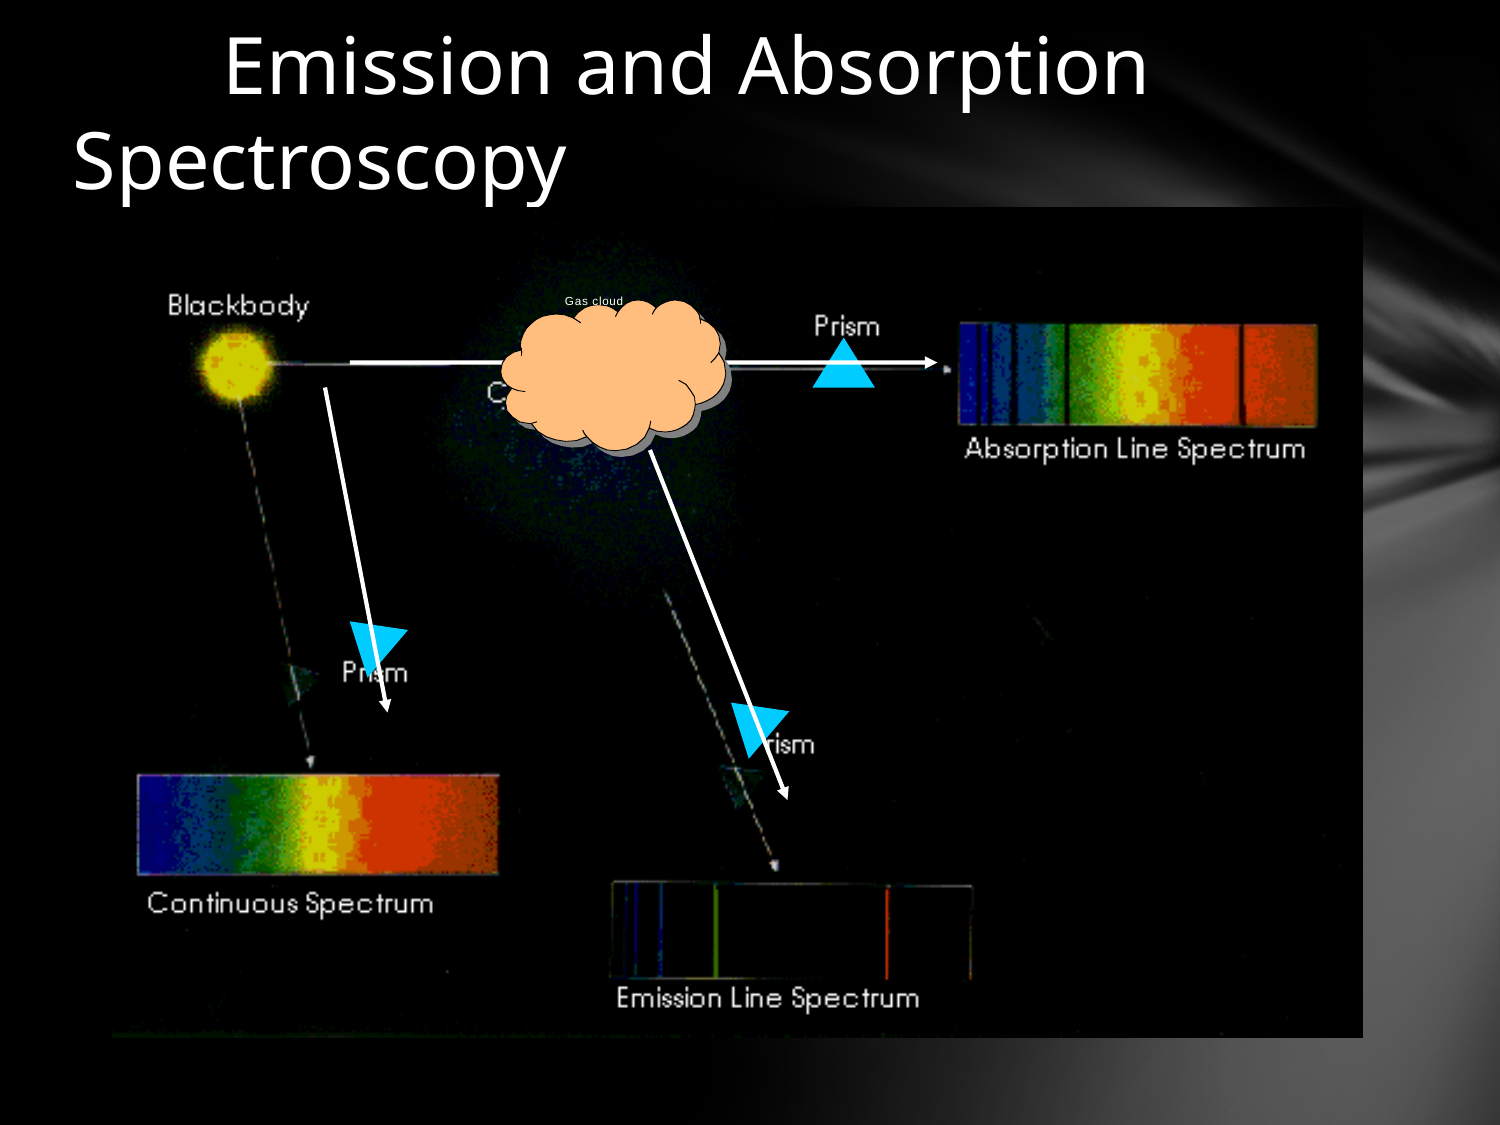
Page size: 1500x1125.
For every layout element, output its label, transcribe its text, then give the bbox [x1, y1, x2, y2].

picture [112, 207, 1363, 1038]
title Emission and Absorption Spectroscopy [57, 37, 1318, 213]
